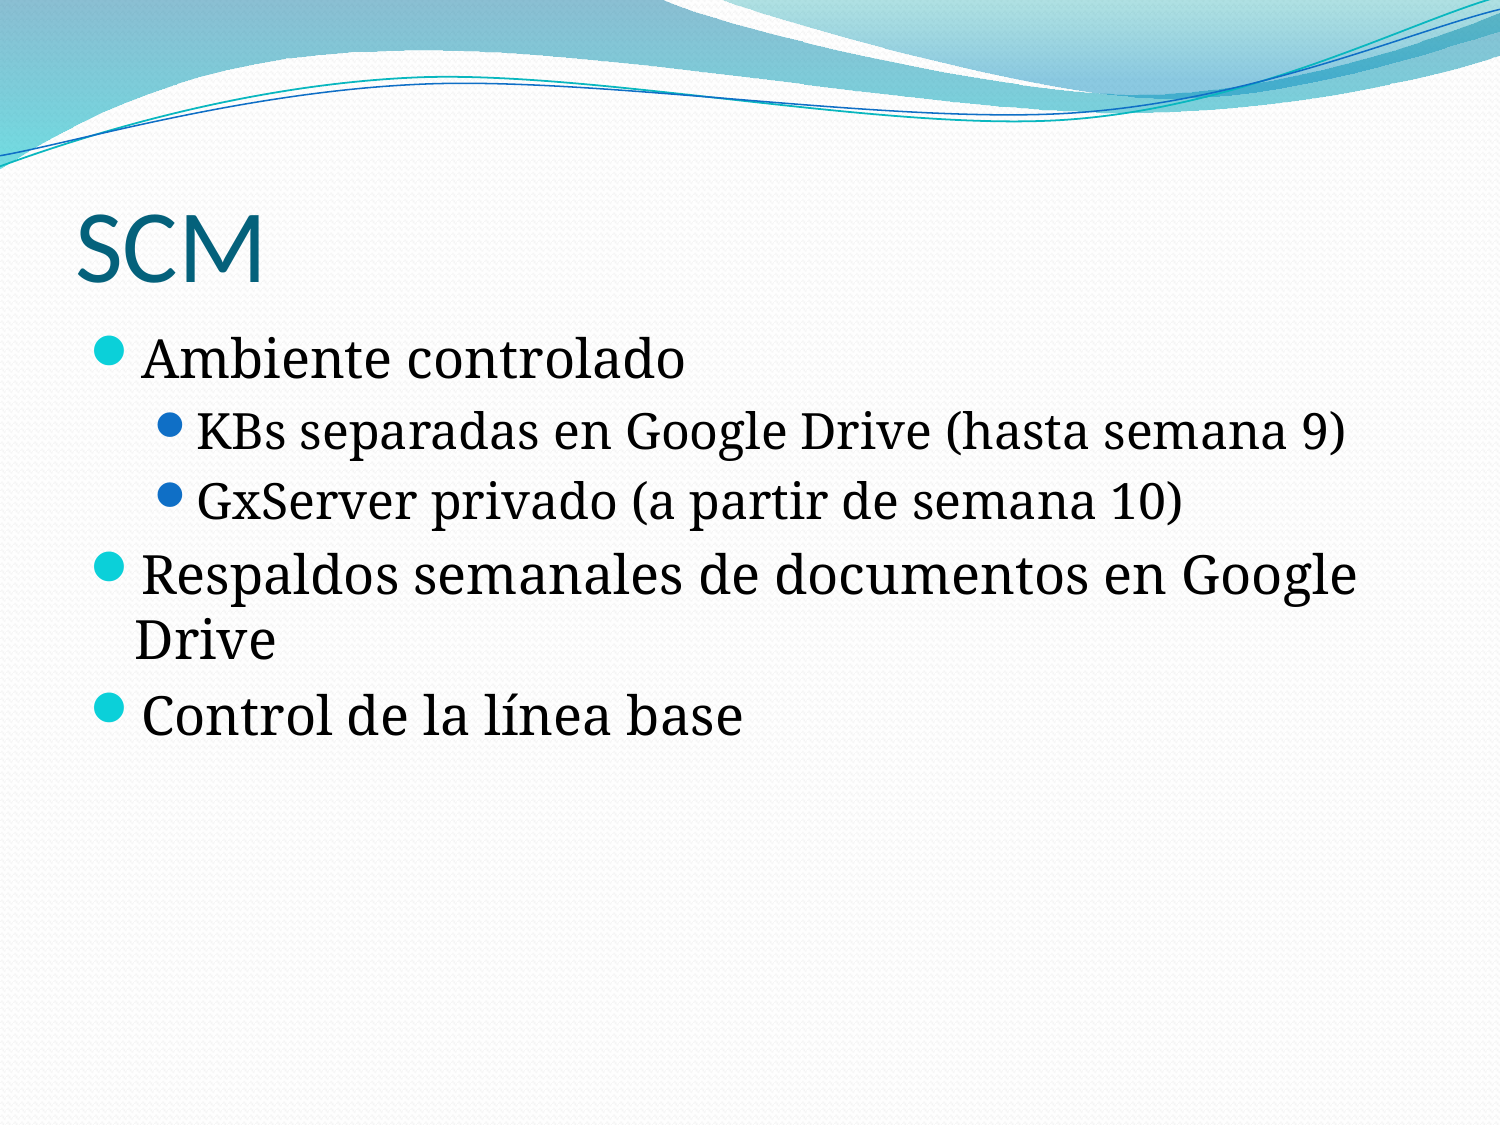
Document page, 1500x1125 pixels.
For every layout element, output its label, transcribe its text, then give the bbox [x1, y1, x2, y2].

title SCM [75, 115, 1425, 303]
list Ambiente controlado KBs separadas en Google Drive (hasta semana 9) GxServer privado (a partir de semana 10) Respaldos semanales de documentos en Google Drive Control de la línea base [75, 317, 1425, 1038]
